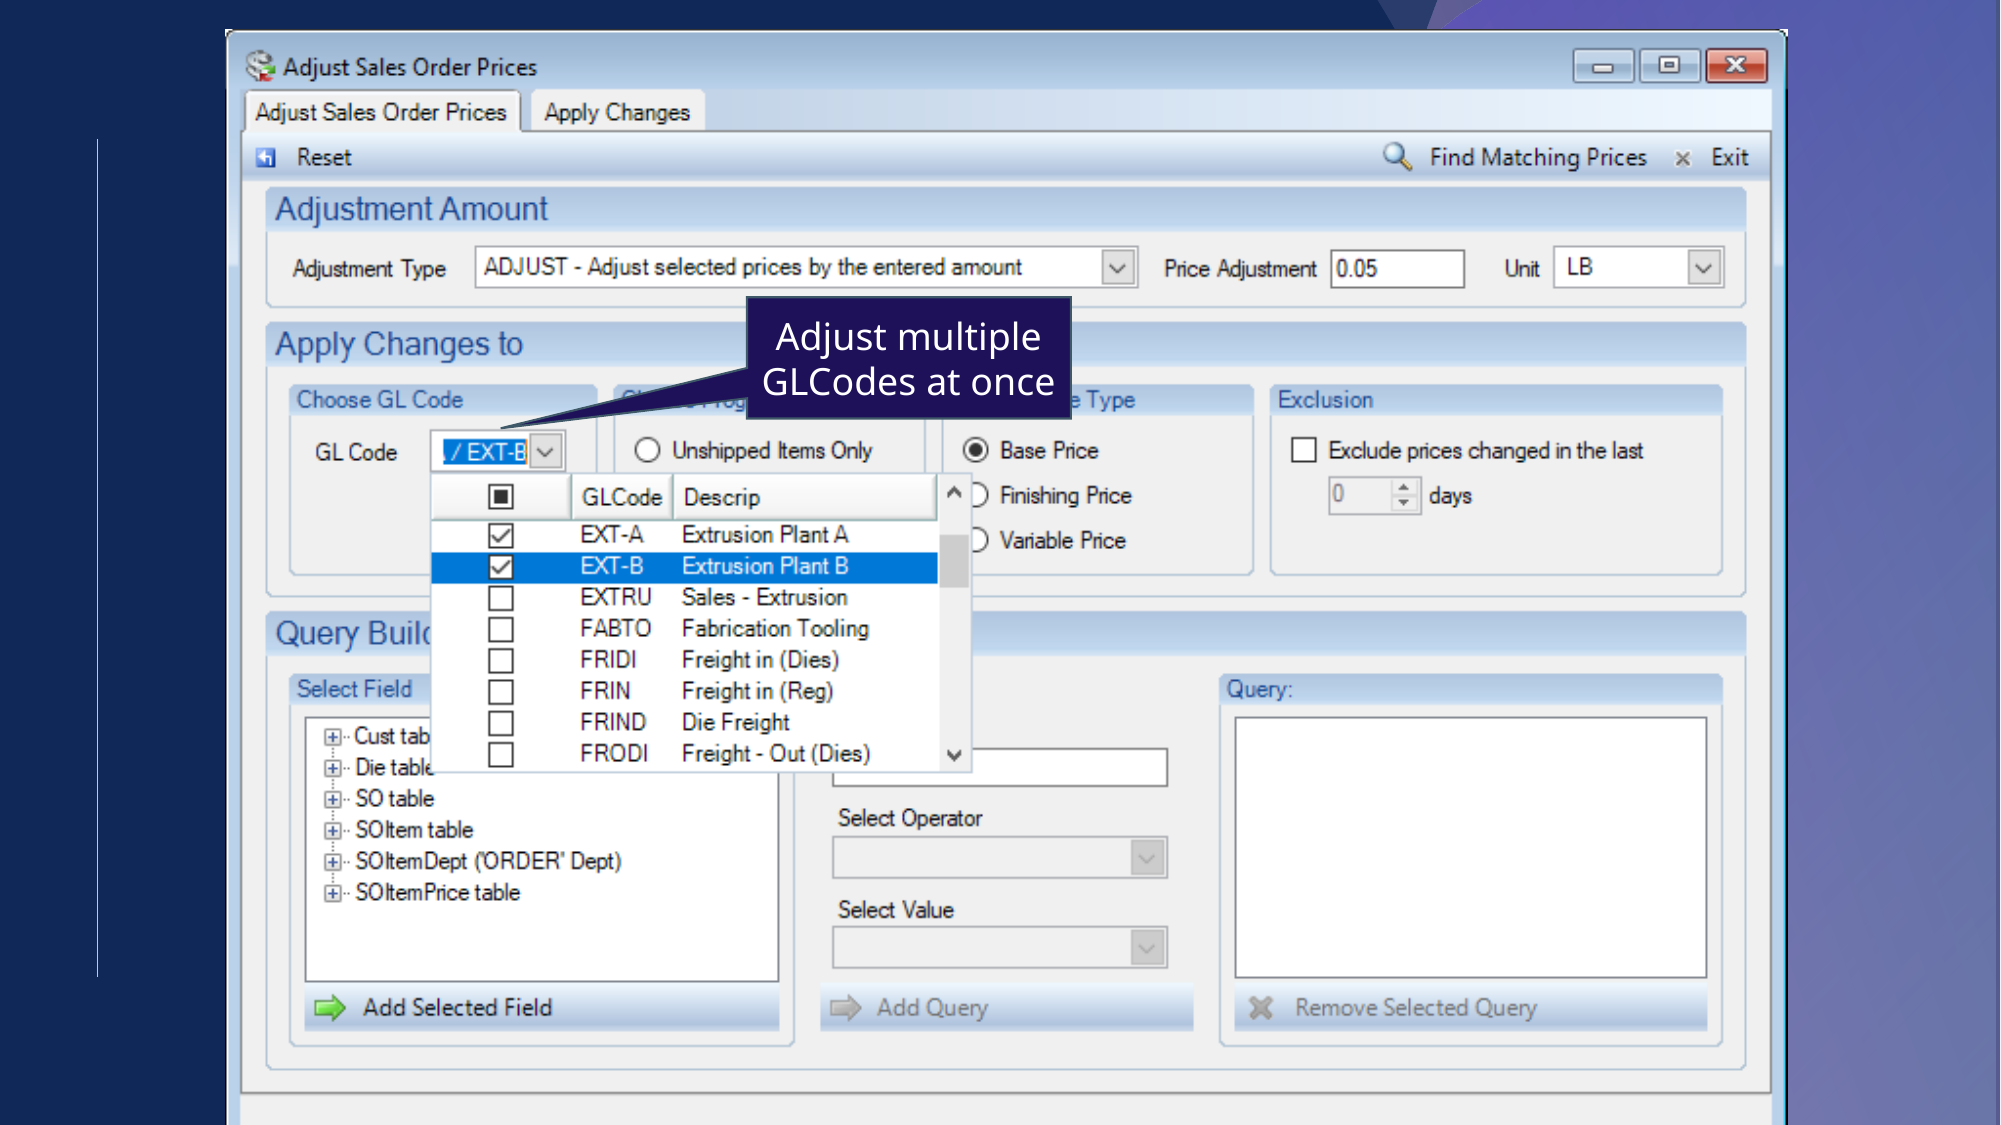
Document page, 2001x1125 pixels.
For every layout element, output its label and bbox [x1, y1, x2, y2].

picture [224, 29, 1788, 1125]
